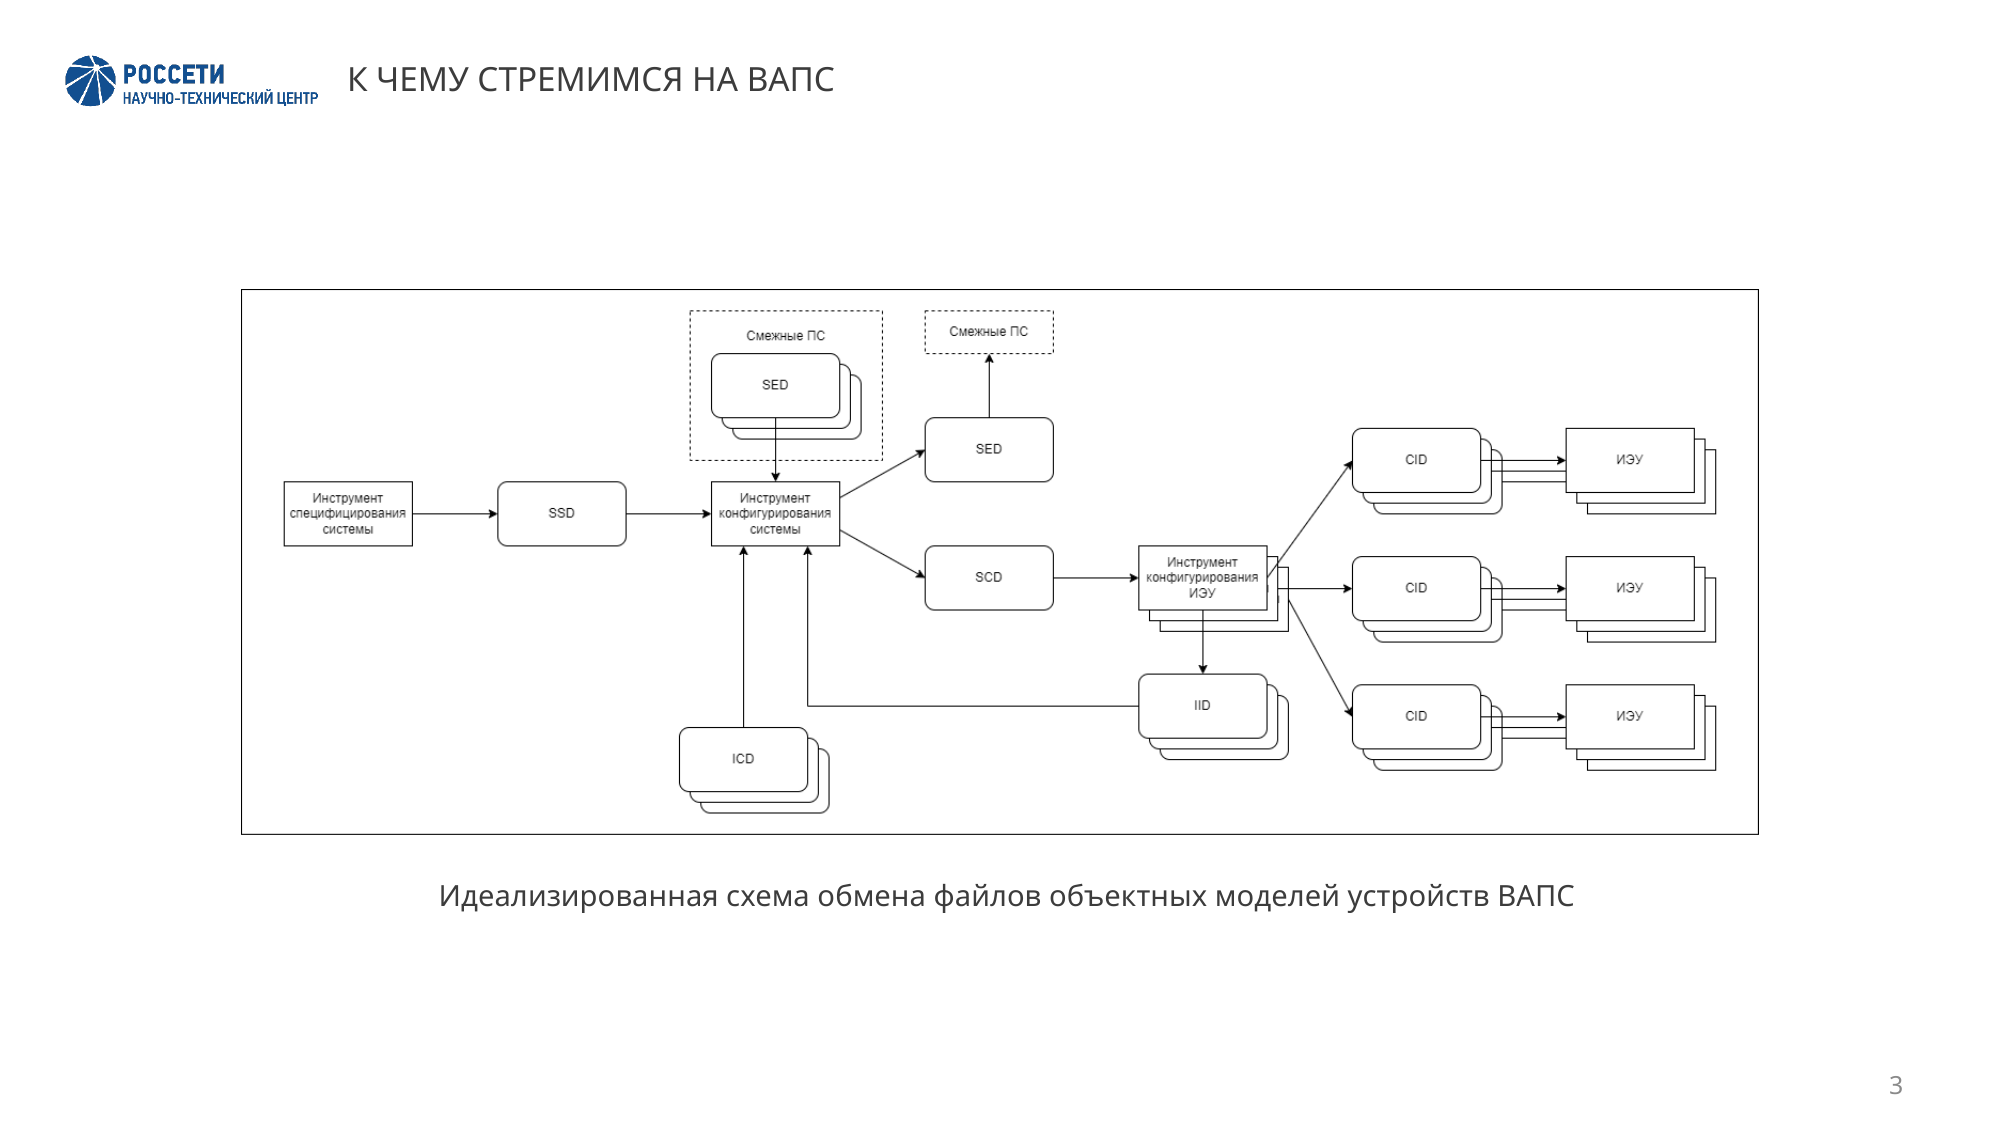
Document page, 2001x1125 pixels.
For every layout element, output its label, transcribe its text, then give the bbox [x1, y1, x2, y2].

text_box Идеализированная схема обмена файлов объектных моделей устройств ВАПС [255, 869, 1759, 920]
picture [241, 288, 1759, 837]
picture [55, 41, 325, 118]
title К ЧЕМУ СТРЕМИМСЯ НА ВАПС [347, 62, 1904, 133]
